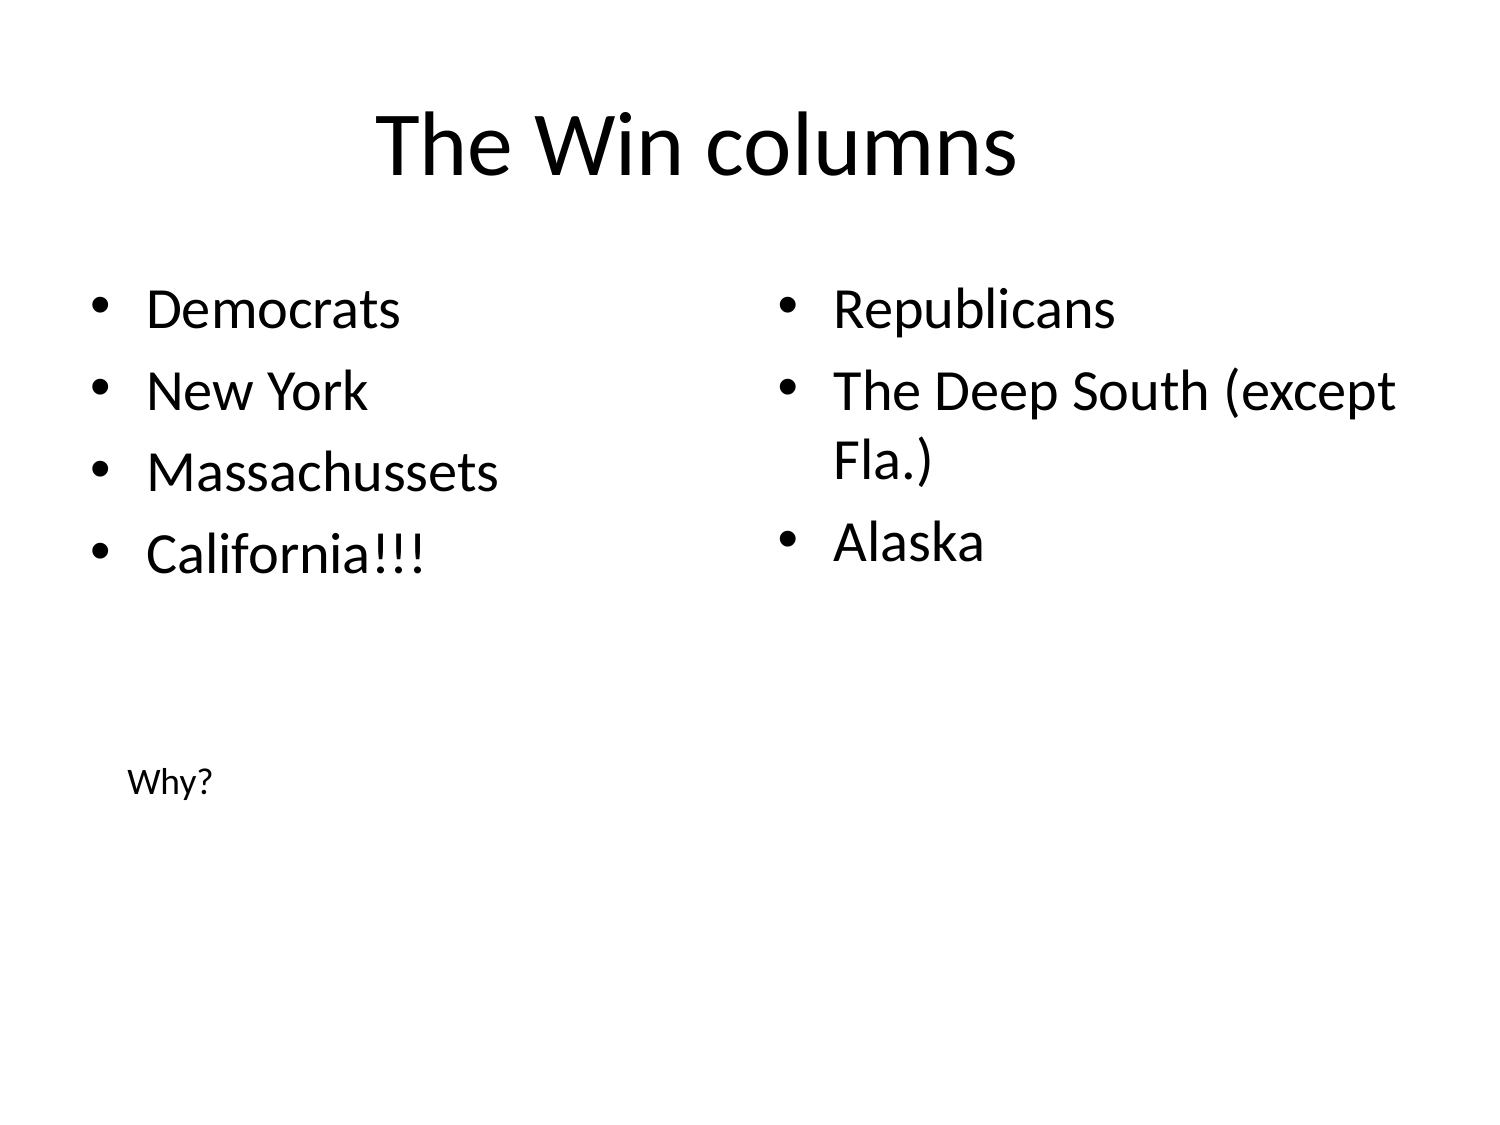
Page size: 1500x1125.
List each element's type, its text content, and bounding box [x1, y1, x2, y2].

list Republicans The Deep South (except Fla.) Alaska [762, 262, 1425, 1005]
text_box Why? [112, 749, 1388, 810]
title The Win columns [75, 45, 1425, 233]
list Democrats New York Massachussets California!!! [75, 262, 738, 1005]
